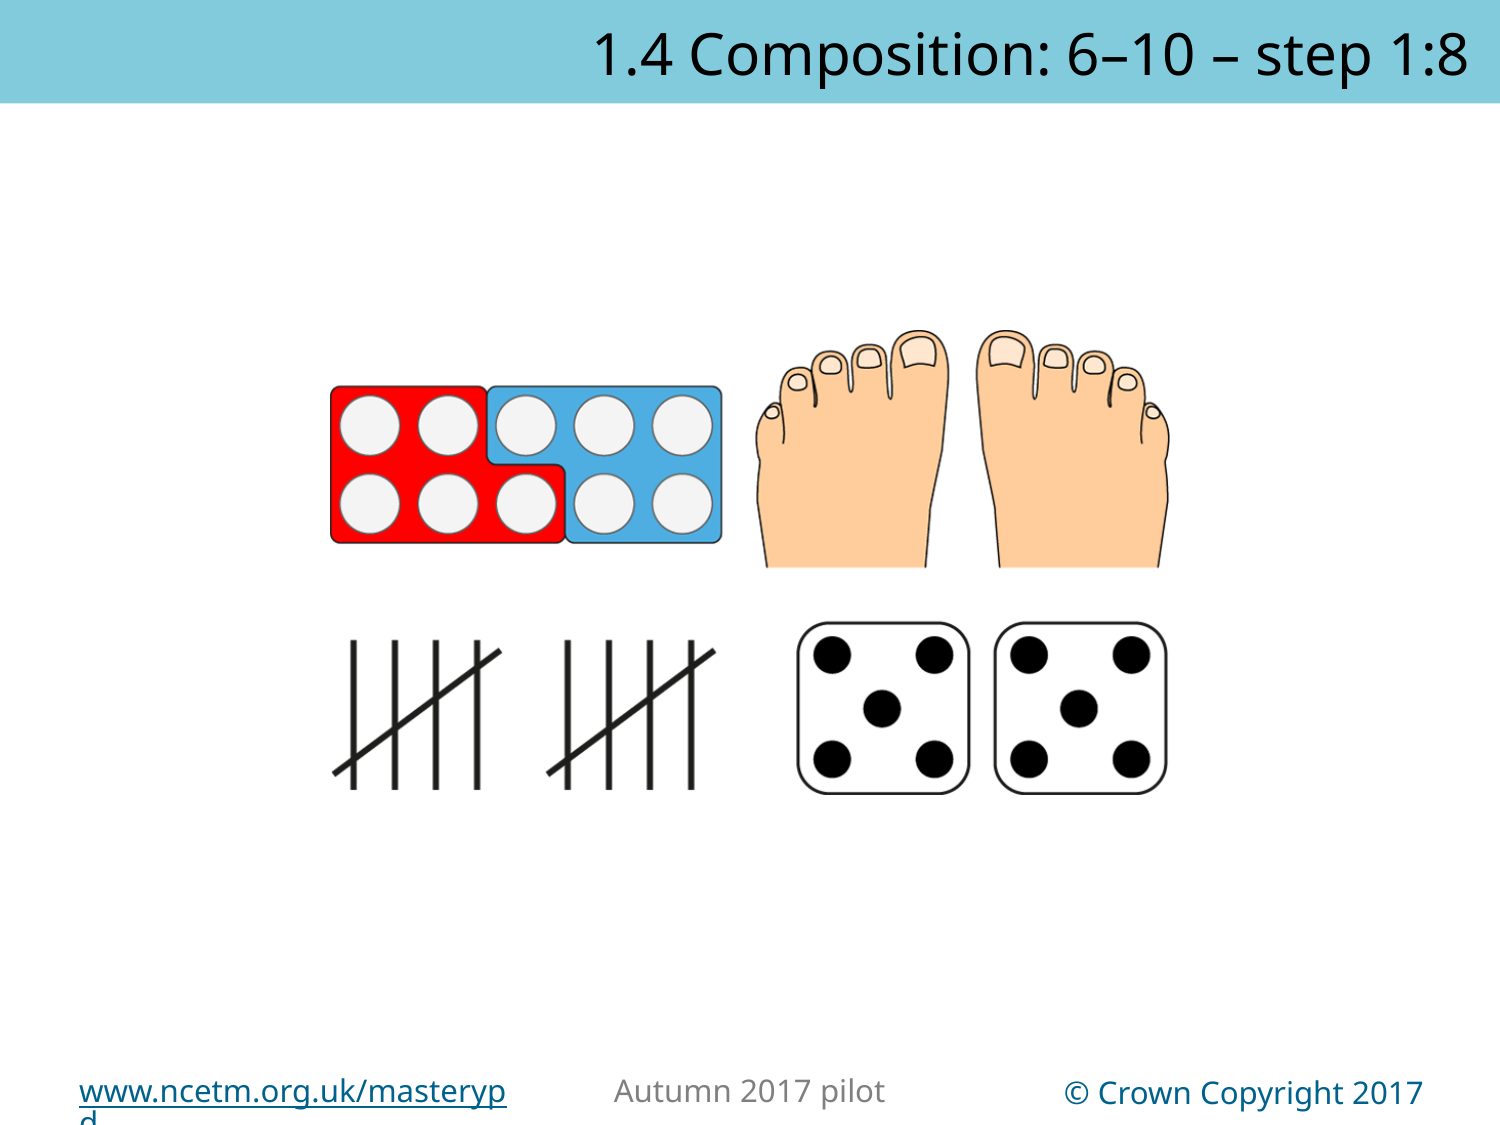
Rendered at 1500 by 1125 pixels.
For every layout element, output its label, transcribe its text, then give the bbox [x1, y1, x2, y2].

picture [330, 330, 1170, 795]
list 1.4 Composition: 6–10 – step 1:8 [0, 0, 1500, 104]
